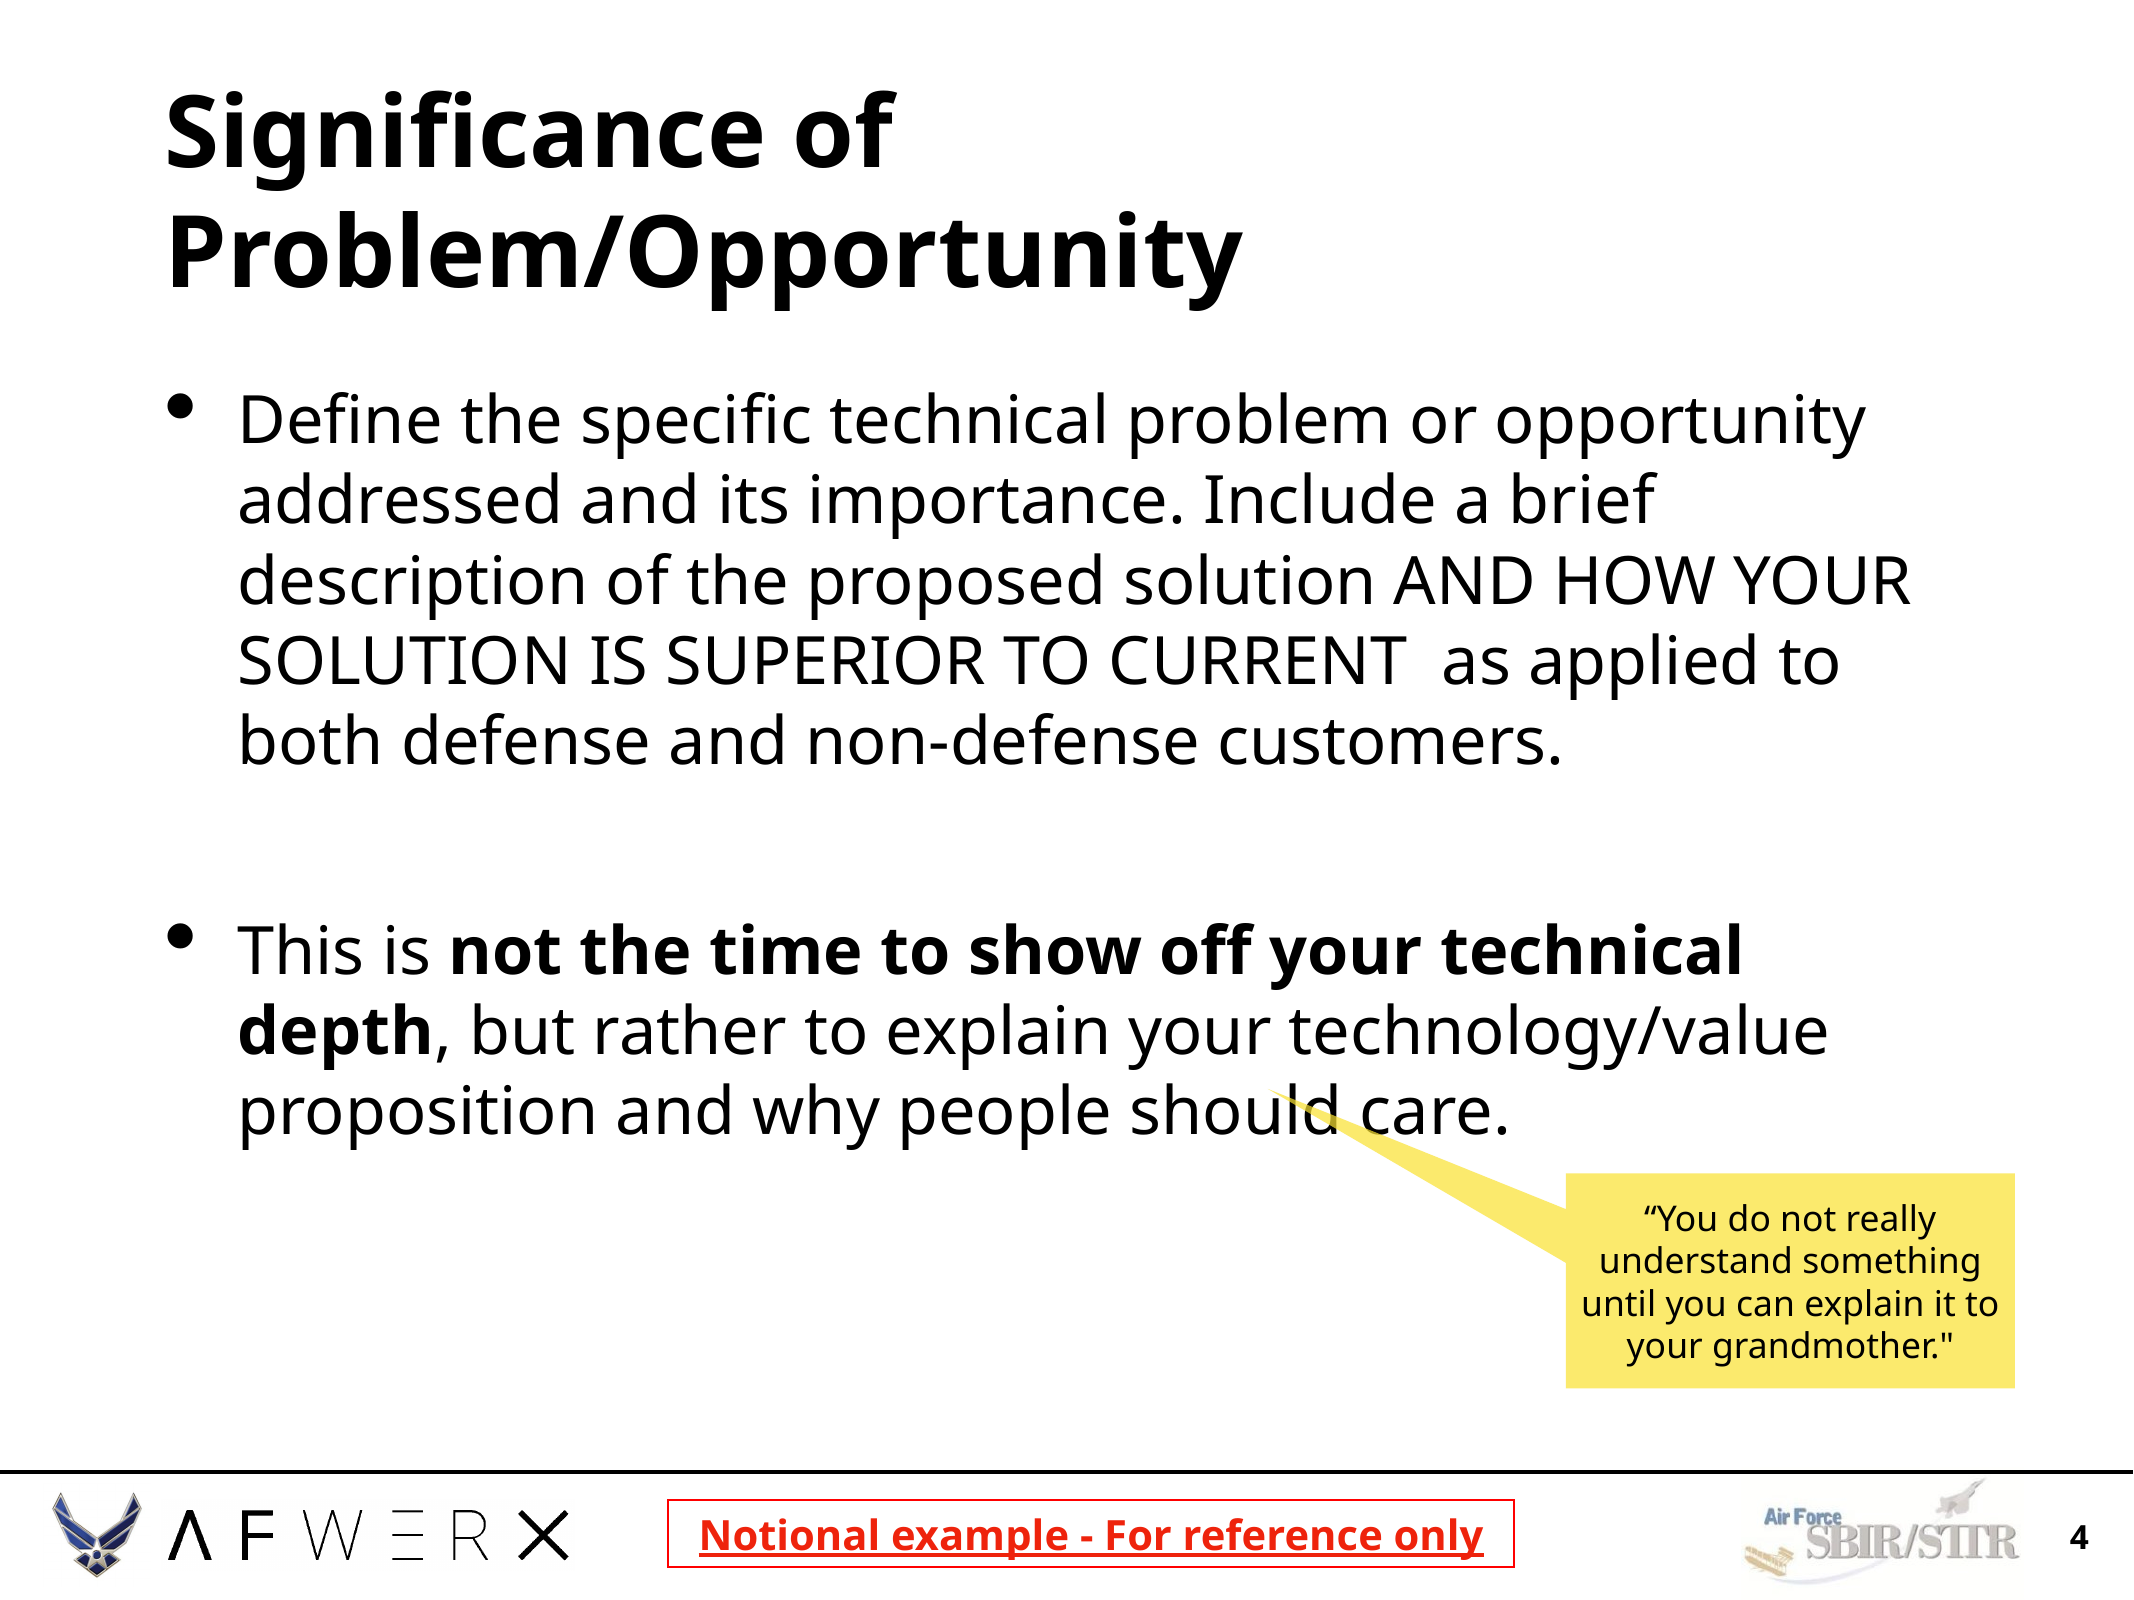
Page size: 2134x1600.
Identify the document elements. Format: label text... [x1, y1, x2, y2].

text_box Most Phase I companies do have these costs. Provide estimates and top-level details of your estimated travel costs. (The actual values are likely to be different than these estimates, and that is okay.) [1741, 1474, 2024, 1600]
text_box “You do not really understand something until you can explain it to your grandmother." [1267, 1088, 2015, 1389]
list Define the specific technical problem or opportunity addressed and its importance. Include a brief description of the proposed solution AND HOW YOUR SOLUTION IS SUPERIOR TO CURRENT as applied to both defense and non-defense customers. This is not the time to show off your technical depth, but rather to explain your technology/value proposition and why people should care. [155, 368, 1978, 1457]
title Significance of Problem/Opportunity [155, 41, 1978, 334]
picture [43, 1483, 151, 1587]
